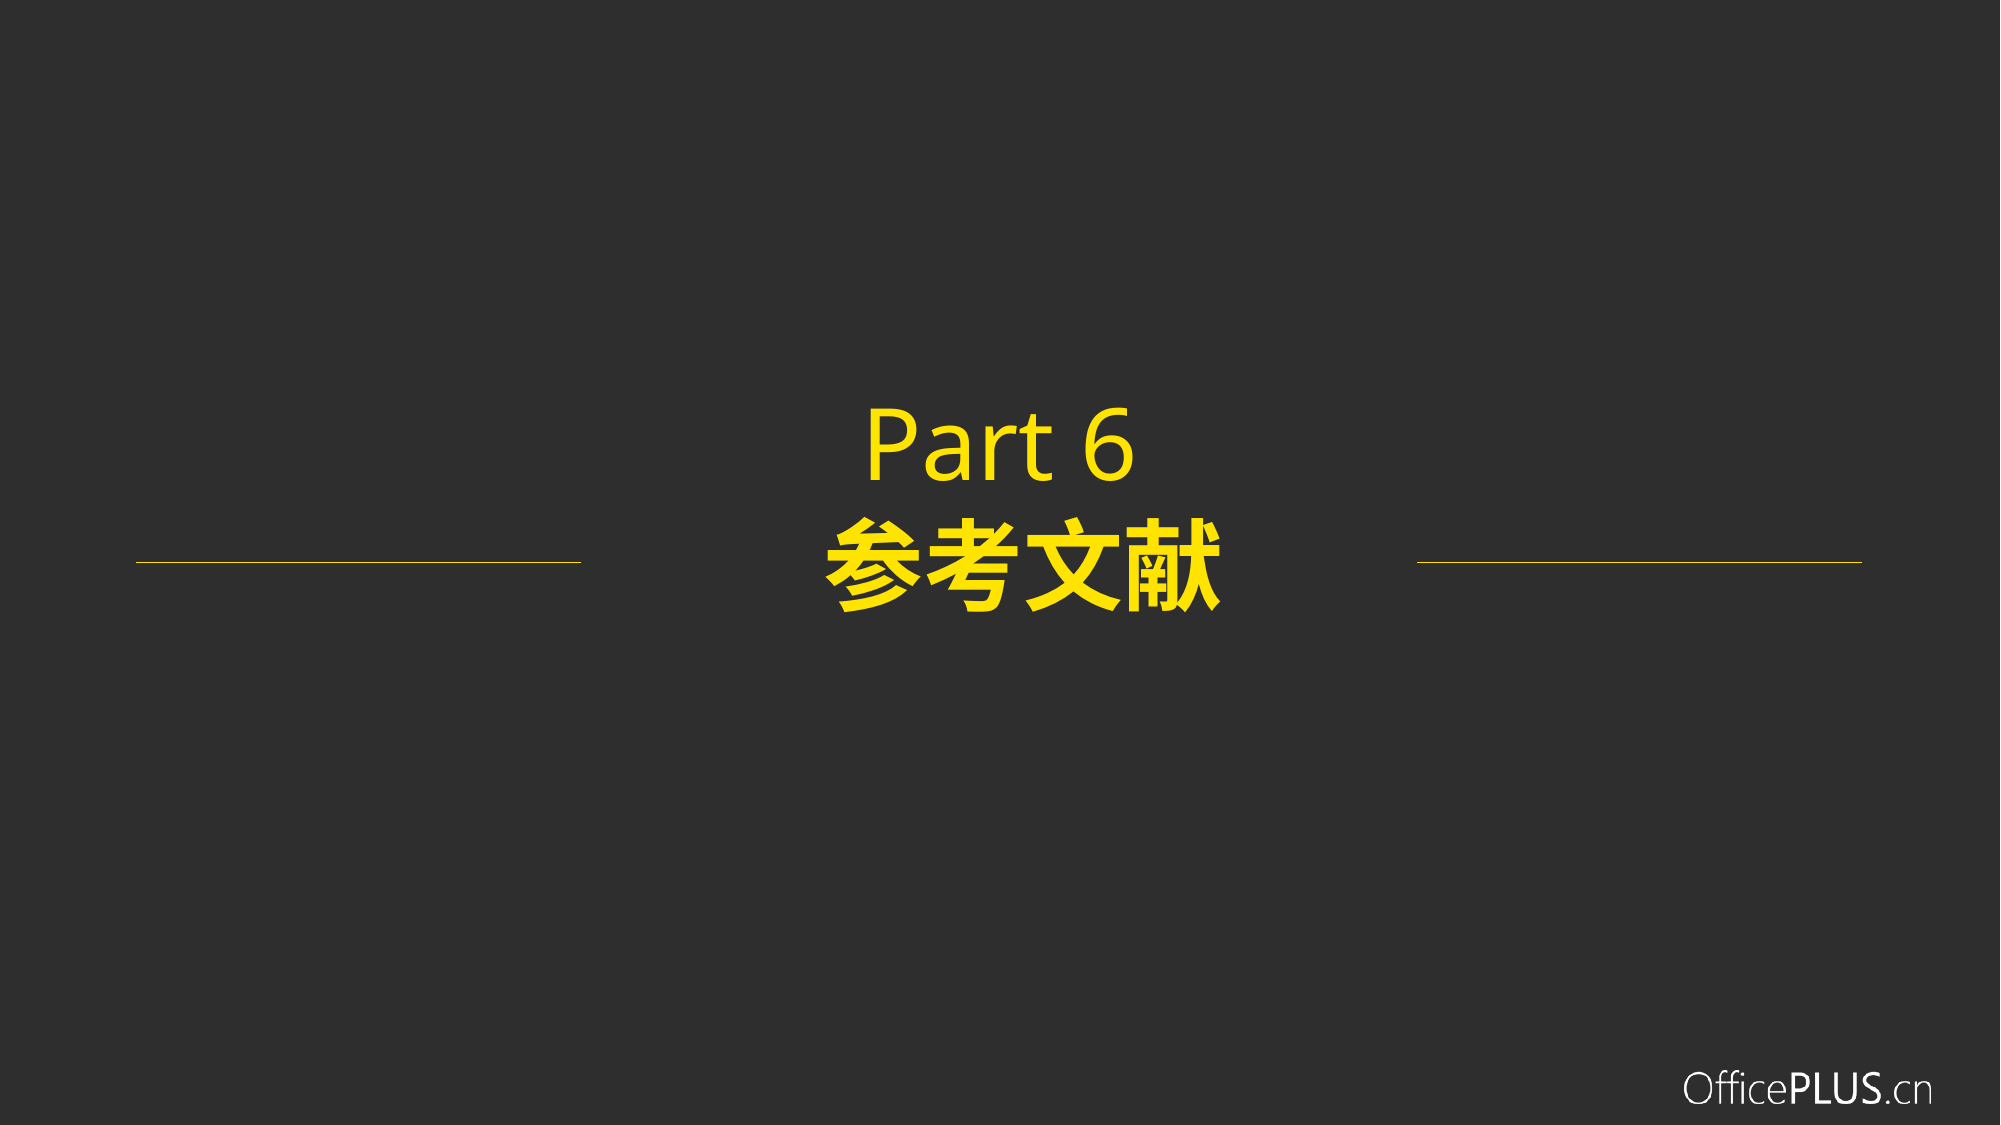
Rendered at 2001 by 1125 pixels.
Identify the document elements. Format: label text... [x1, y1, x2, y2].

text_box Part 6 [846, 372, 1154, 508]
text_box 参考文献 [761, 495, 1238, 631]
picture [1684, 1070, 1931, 1104]
